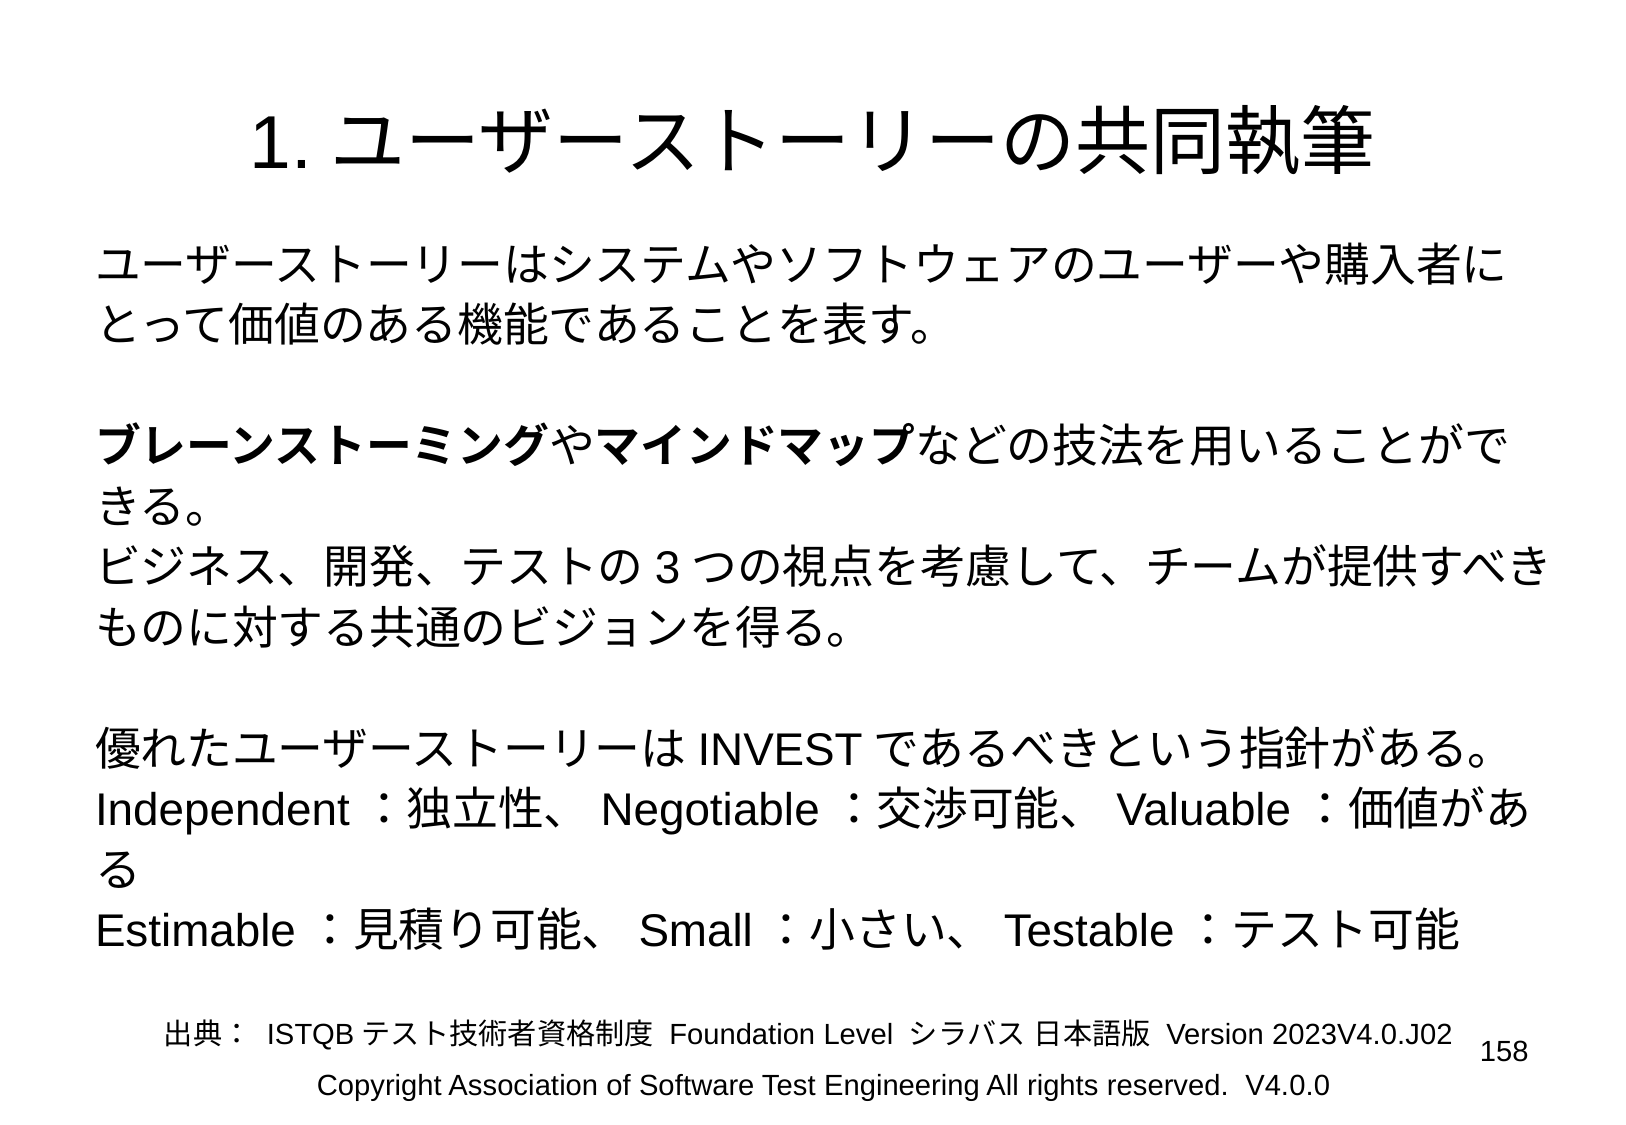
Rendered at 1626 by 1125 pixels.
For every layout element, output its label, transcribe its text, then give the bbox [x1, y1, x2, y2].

footer Copyright Association of Software Test Engineering All rights reserved. V4.0.0 [233, 1058, 1415, 1103]
text_box 出典： ISTQBテスト技術者資格制度 Foundation Level シラバス 日本語版 Version 2023V4.0.J02 [44, 1008, 1573, 1058]
title 1.ユーザーストーリーの共同執筆 [81, 45, 1544, 222]
list ユーザーストーリーはシステムやソフトウェアのユーザーや購入者にとって価値のある機能であることを表す。 ブレーンストーミングやマインドマップなどの技法を用いることができる。 ビジネス、開発、テストの3つの視点を考慮して、チームが提供すべきものに対する共通のビジョンを得る。 優れたユーザーストーリーはINVESTであるべきという指針がある。 Independent：独立性、Negotiable：交渉可能、Valuable：価値がある Estimable：見積り可能、Small：小さい、Testable：テスト可能 [79, 222, 1569, 1019]
slide_number ‹#› [1415, 1058, 1544, 1103]
